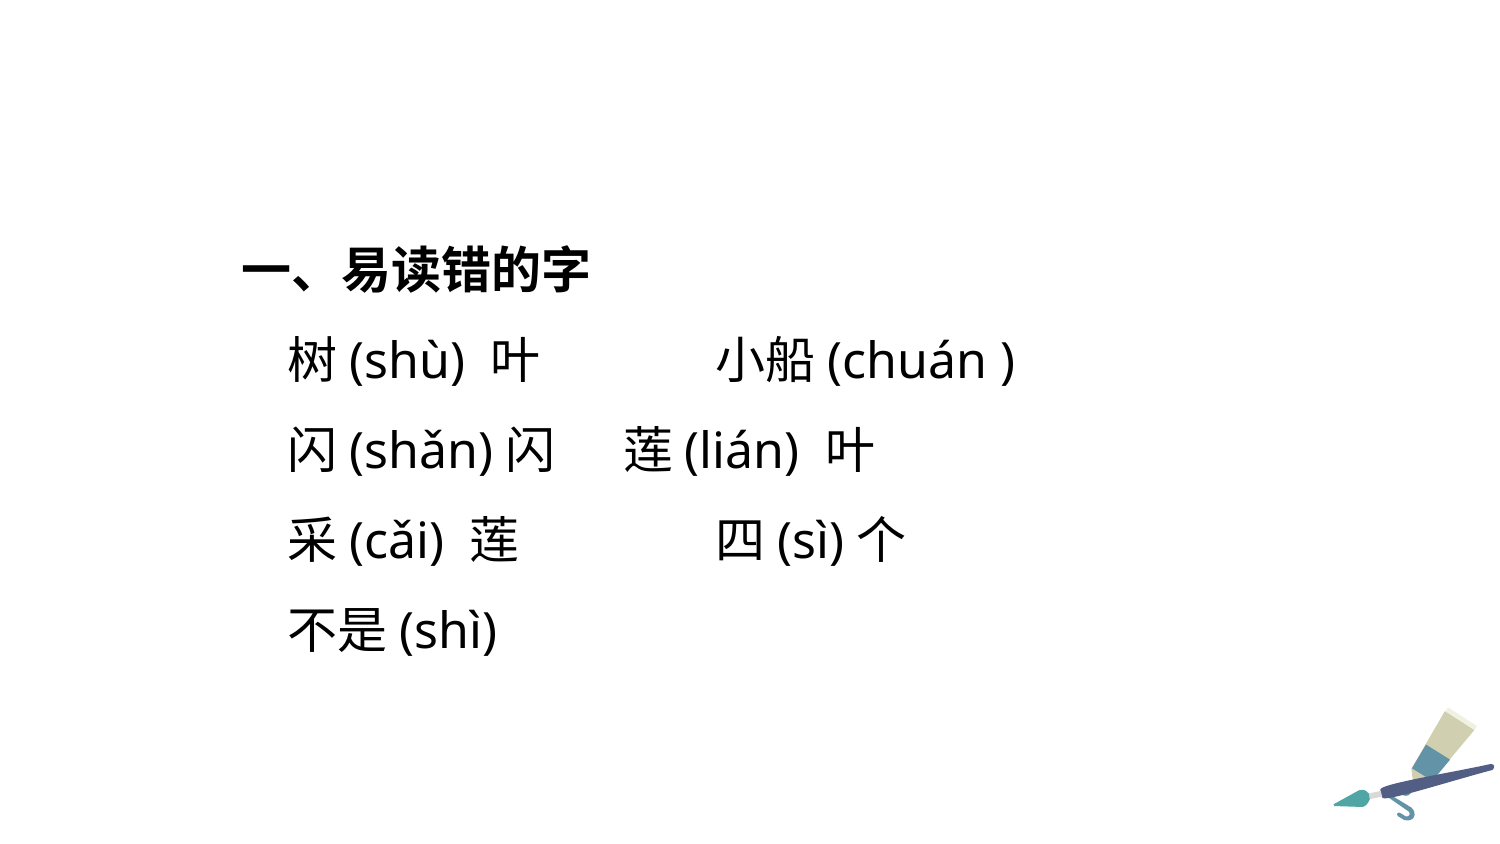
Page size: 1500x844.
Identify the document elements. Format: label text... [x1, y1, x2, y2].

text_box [1358, 708, 1481, 844]
text_box 一、易读错的字 树(shù) 叶 小船(chuán ) 闪(shǎn)闪 莲(lián) 叶 采(cǎi) 莲 四(sì)个 不是(shì) [227, 201, 1350, 667]
